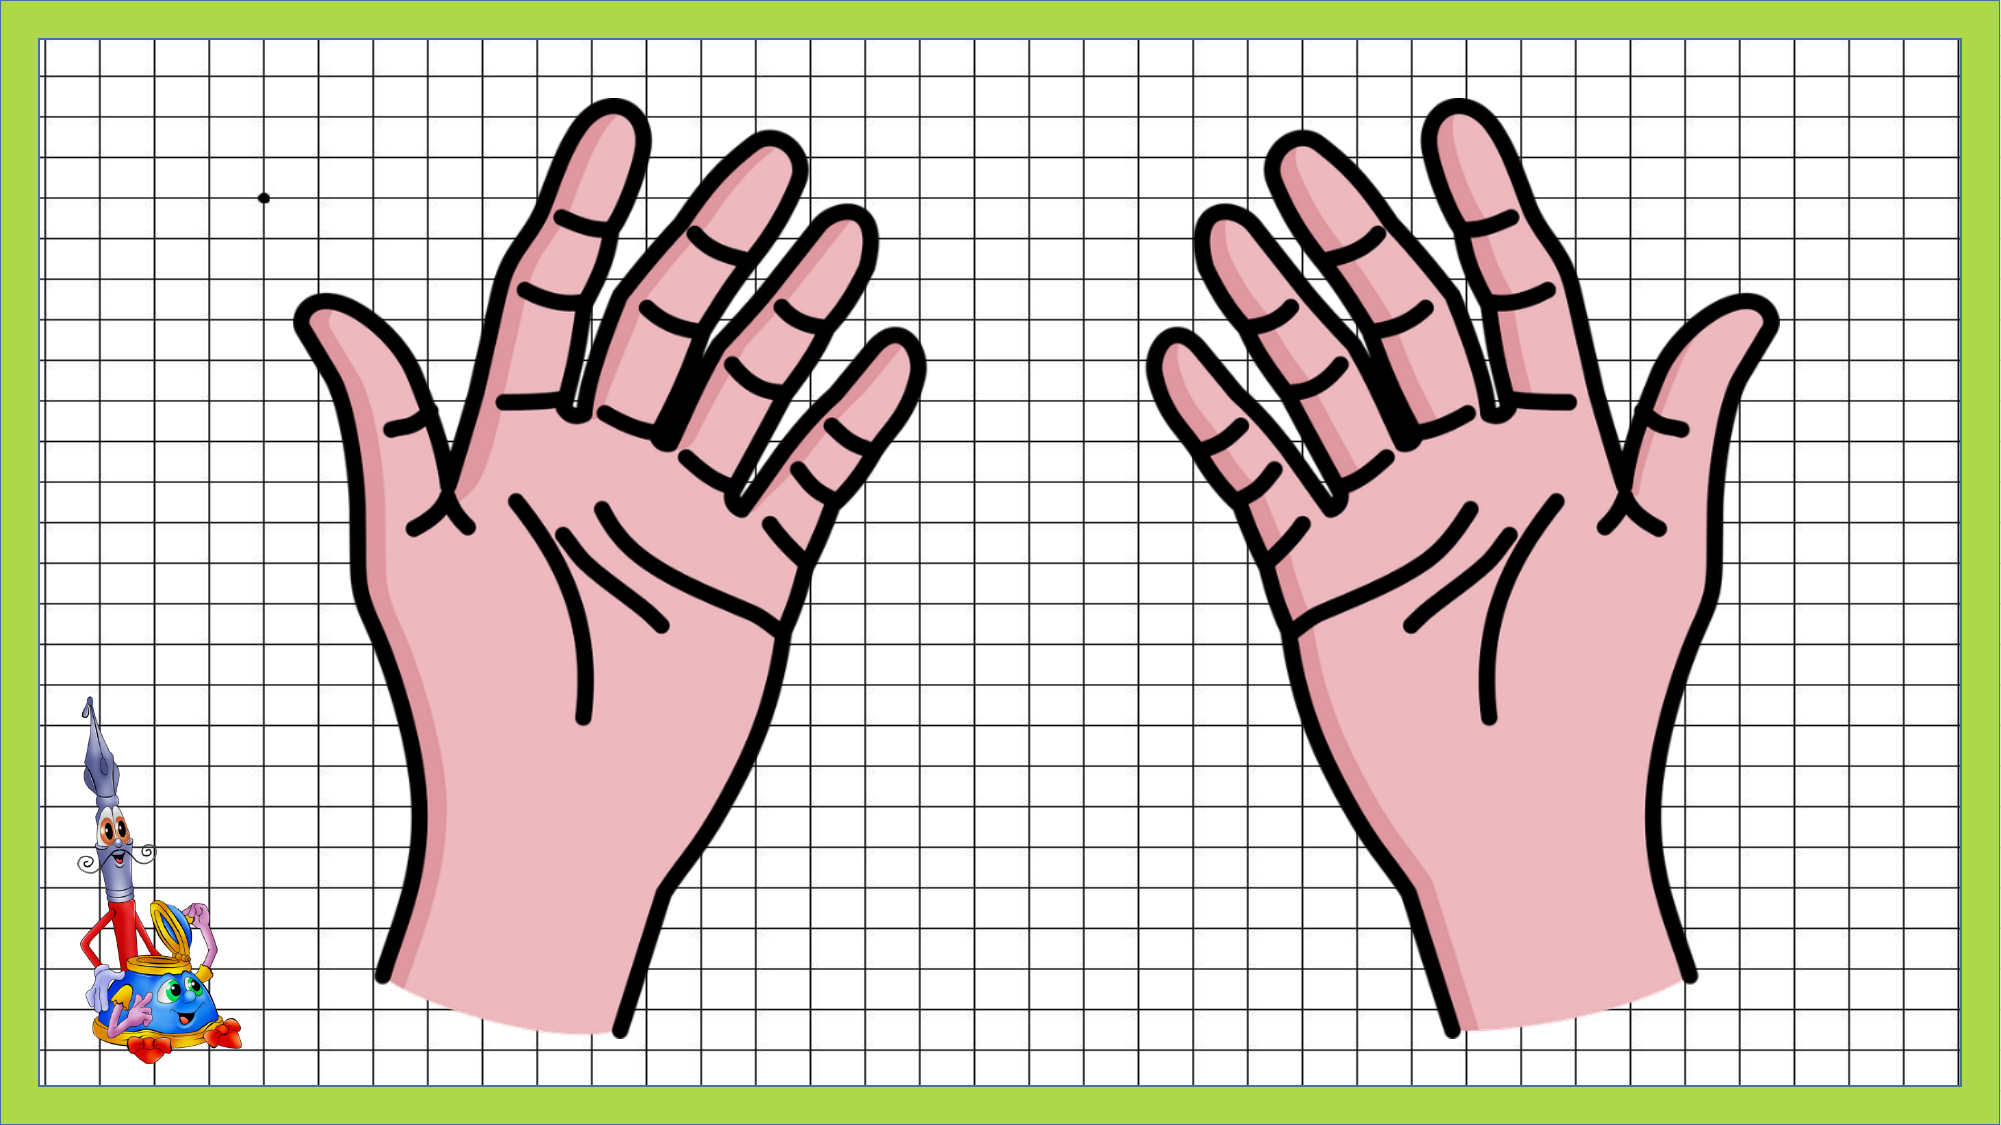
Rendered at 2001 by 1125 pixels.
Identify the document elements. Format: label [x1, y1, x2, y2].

picture [40, 40, 1960, 1085]
